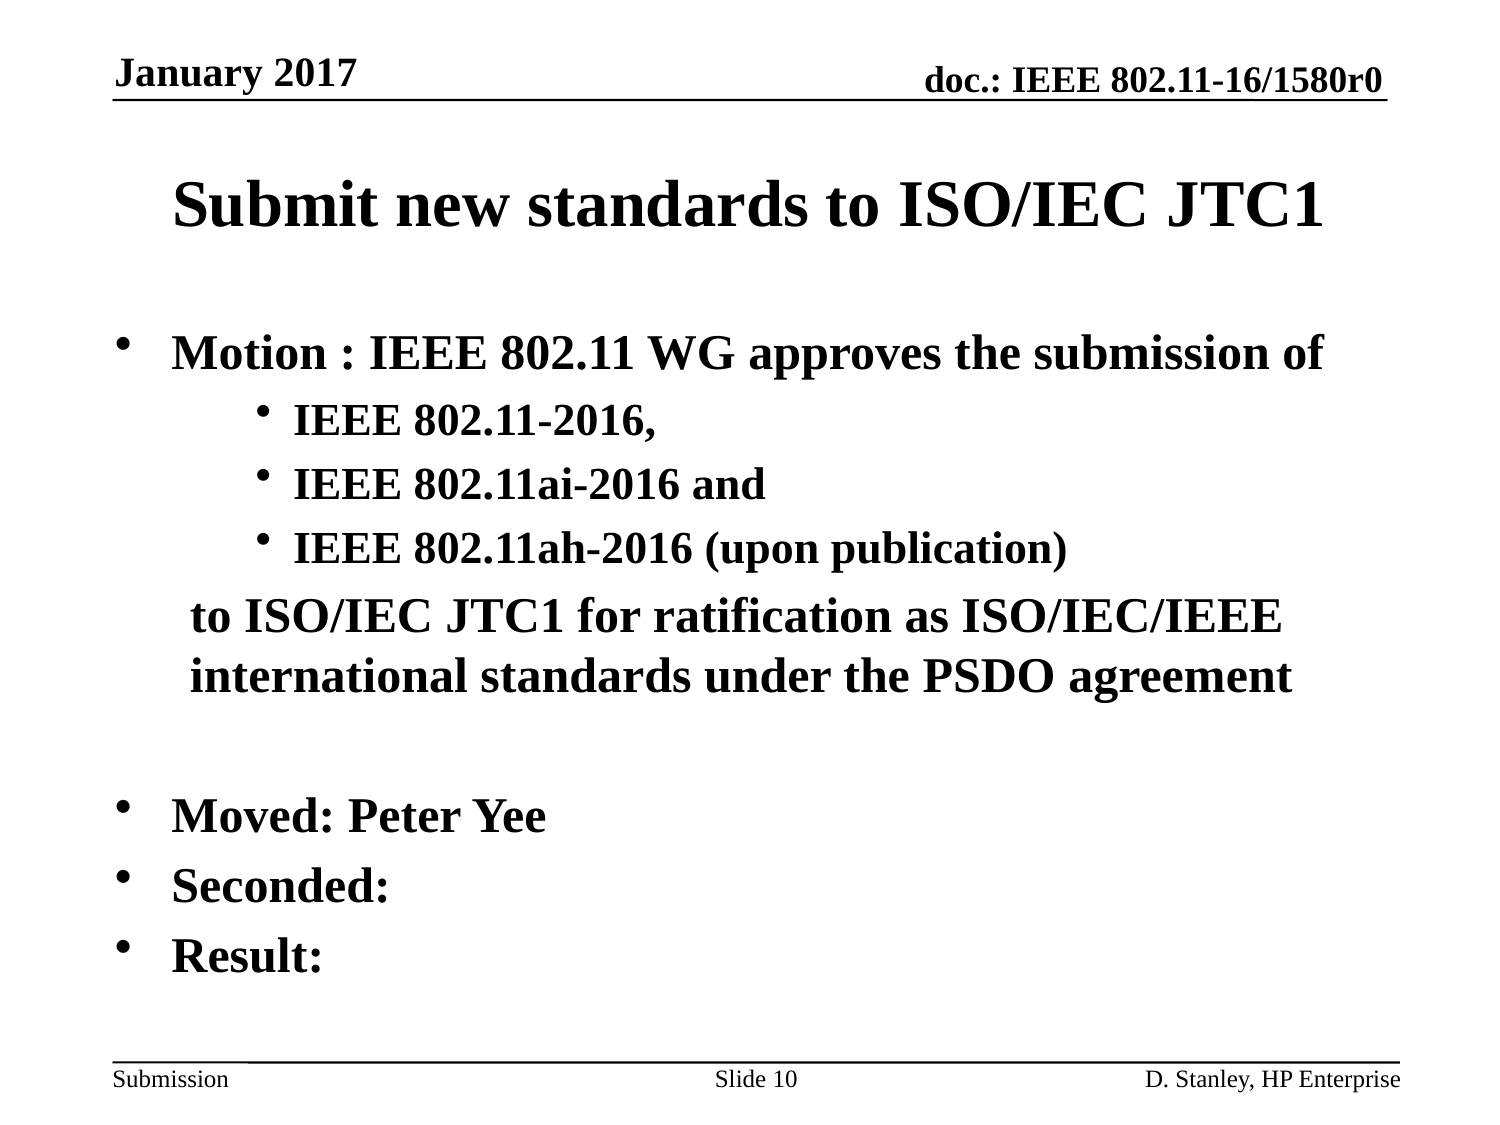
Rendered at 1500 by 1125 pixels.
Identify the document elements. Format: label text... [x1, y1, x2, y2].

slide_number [114, 49, 423, 95]
list Motion : IEEE 802.11 WG approves the submission of IEEE 802.11-2016, IEEE 802.11ai-2016 and IEEE 802.11ah-2016 (upon publication) to ISO/IEC JTC1 for ratification as ISO/IEC/IEEE international standards under the PSDO agreement Moved: Peter Yee Seconded: Result: [99, 312, 1463, 1050]
slide_number Slide 10 [712, 1061, 800, 1093]
title Submit new standards to ISO/IEC JTC1 [112, 112, 1388, 288]
footer D. Stanley, HP Enterprise [878, 1061, 1402, 1093]
